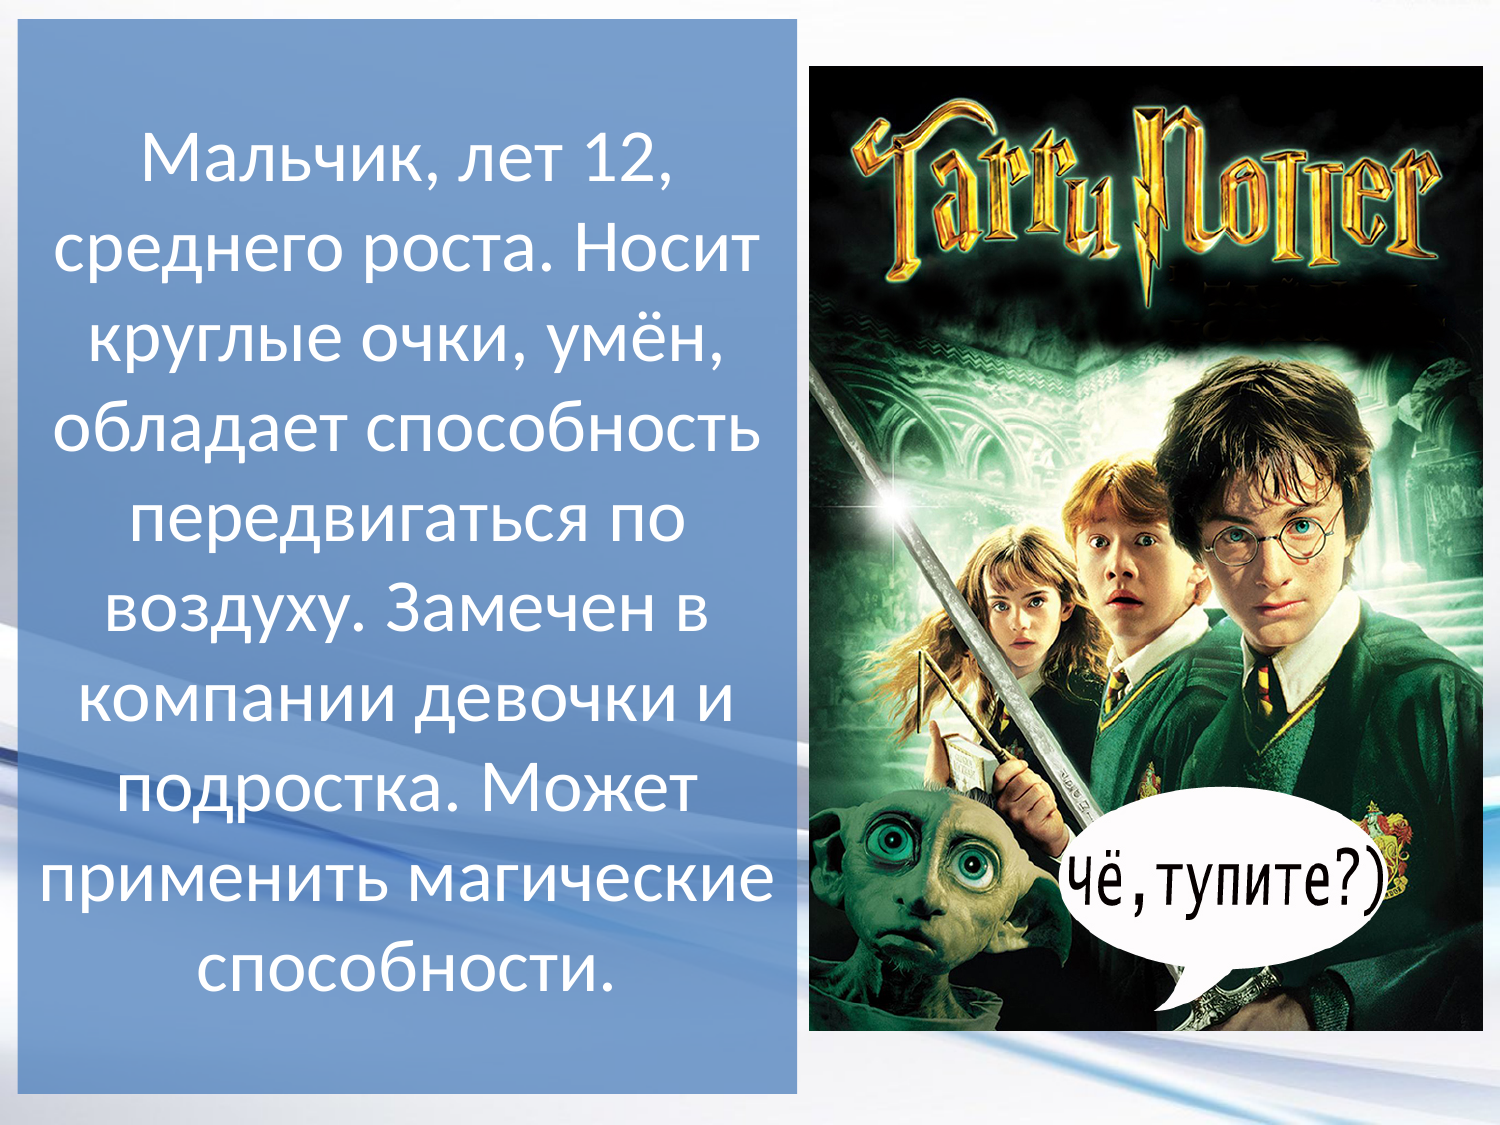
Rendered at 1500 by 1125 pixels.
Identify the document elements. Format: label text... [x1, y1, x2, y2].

text_box Мальчик, лет 12, среднего роста. Носит круглые очки, умён, обладает способность передвигаться по воздуху. Замечен в компании девочки и подростка. Может применить магические способности. [16, 17, 799, 1096]
picture [0, 0, 1500, 1125]
